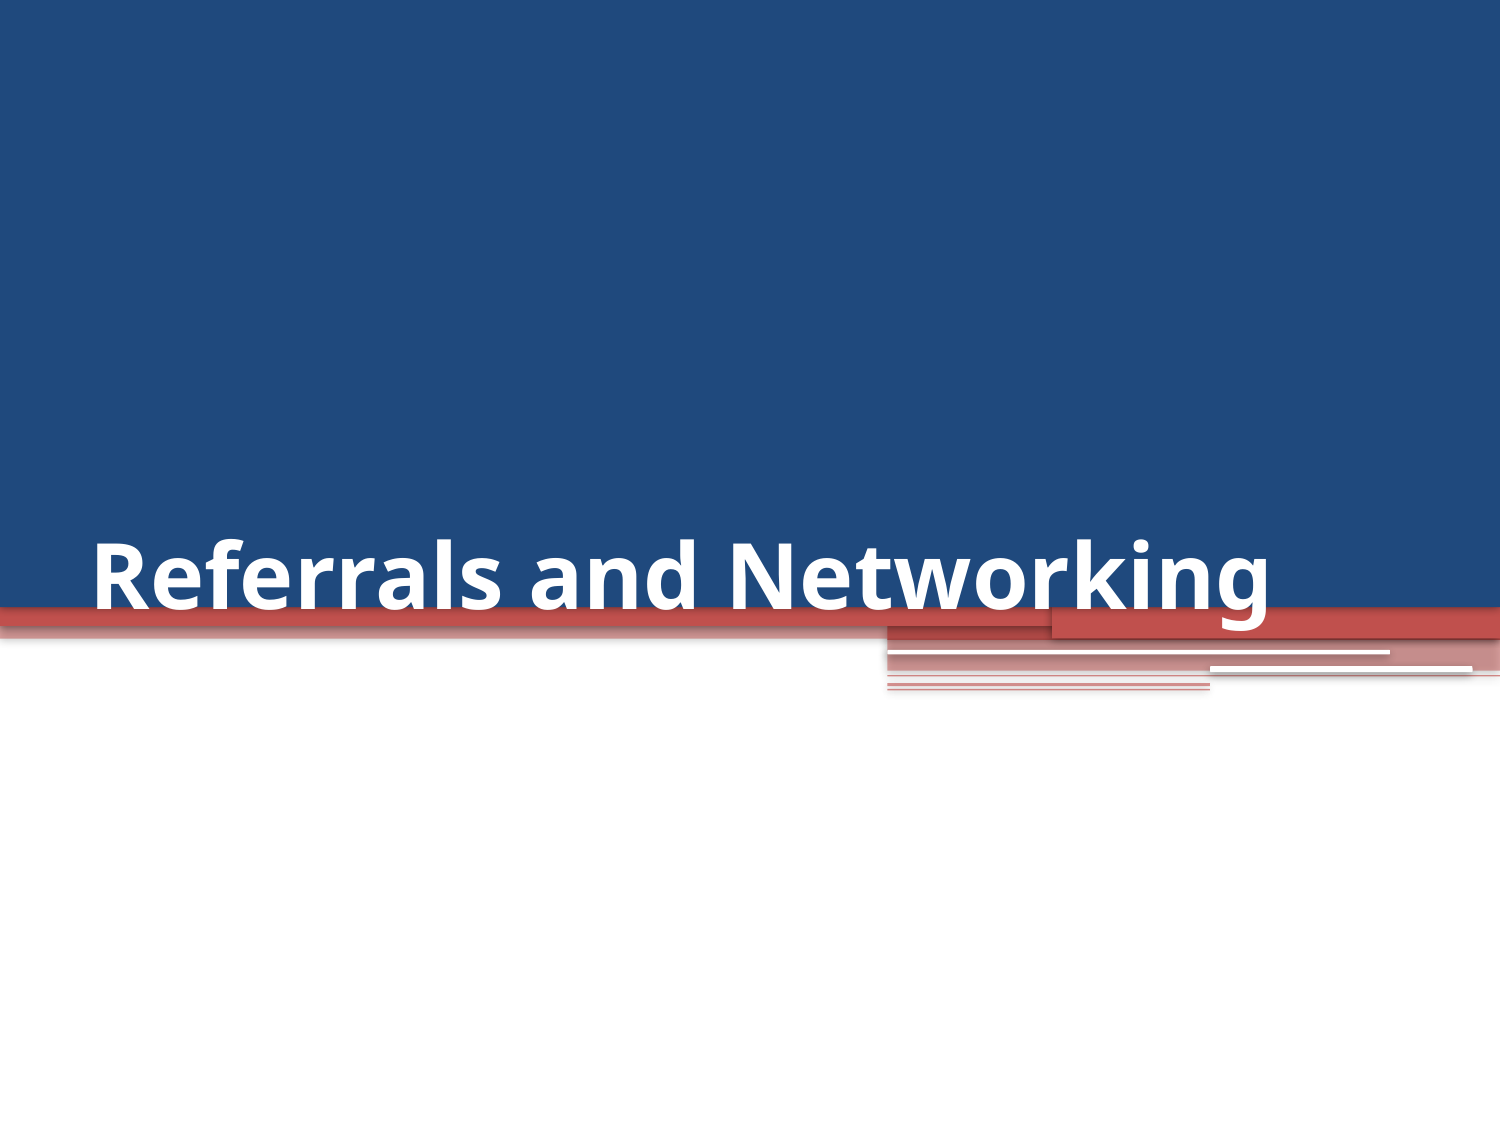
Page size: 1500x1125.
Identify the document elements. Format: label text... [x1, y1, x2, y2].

title Referrals and Networking [75, 394, 1463, 636]
